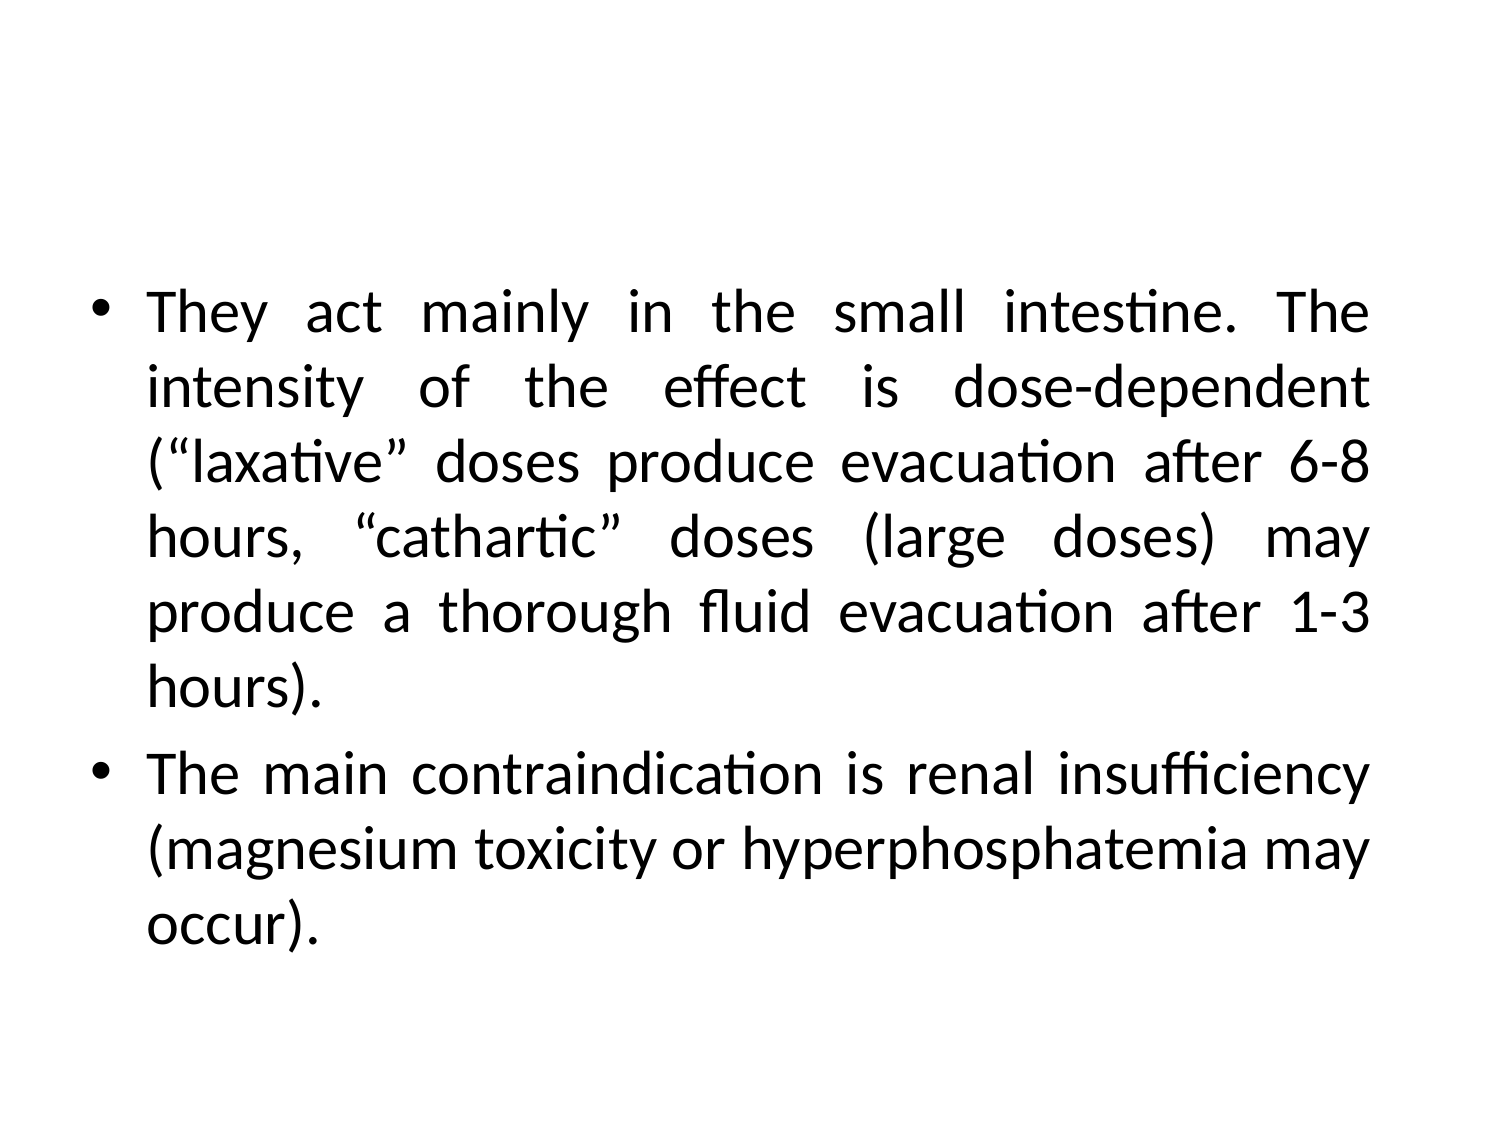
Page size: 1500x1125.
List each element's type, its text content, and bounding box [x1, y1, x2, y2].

list They act mainly in the small intestine. The intensity of the effect is dose-dependent (“laxative” doses produce evacuation after 6-8 hours, “cathartic” doses (large doses) may produce a thorough fluid evacuation after 1-3 hours). The main contraindication is renal insufficiency (magnesium toxicity or hyperphosphatemia may occur). [75, 262, 1388, 1005]
